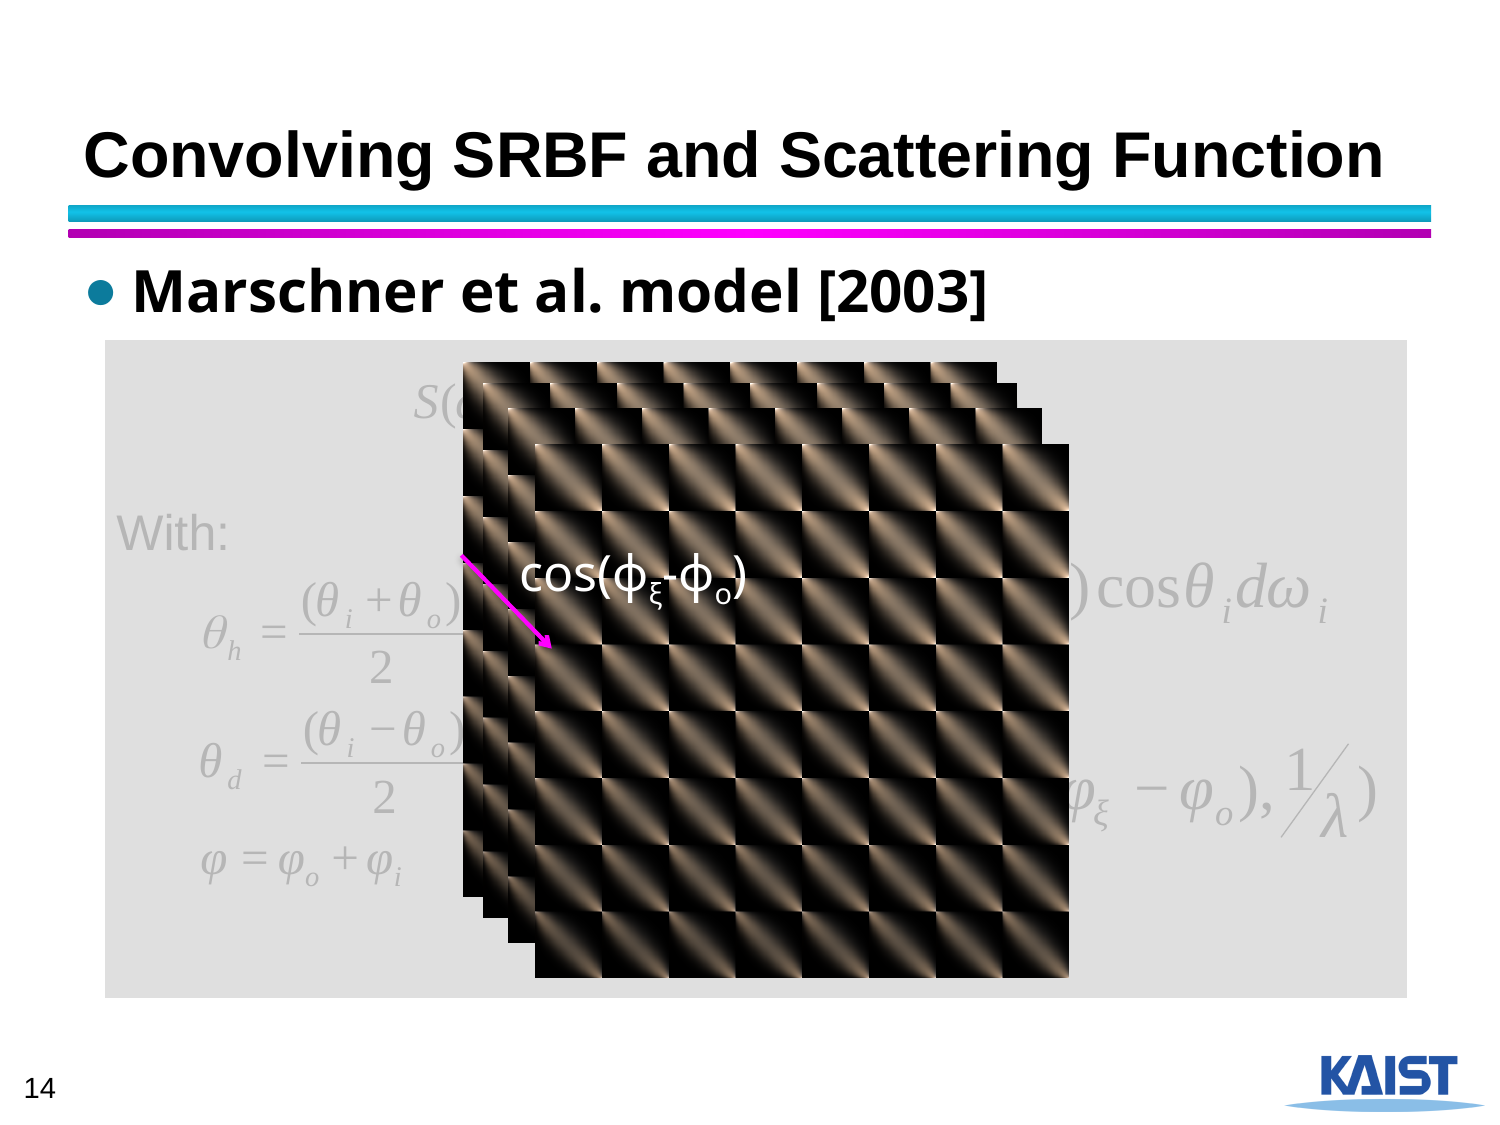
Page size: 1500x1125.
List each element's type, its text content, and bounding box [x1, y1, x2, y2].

list Marschner et al. model [2003] [68, 259, 1434, 350]
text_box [1073, 735, 1387, 847]
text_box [193, 573, 458, 893]
picture [1284, 1055, 1485, 1112]
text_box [461, 555, 552, 649]
picture [463, 362, 1069, 978]
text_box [1073, 537, 1337, 645]
text_box [101, 336, 1410, 1001]
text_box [405, 360, 1027, 478]
title Convolving SRBF and Scattering Function [68, 48, 1428, 199]
